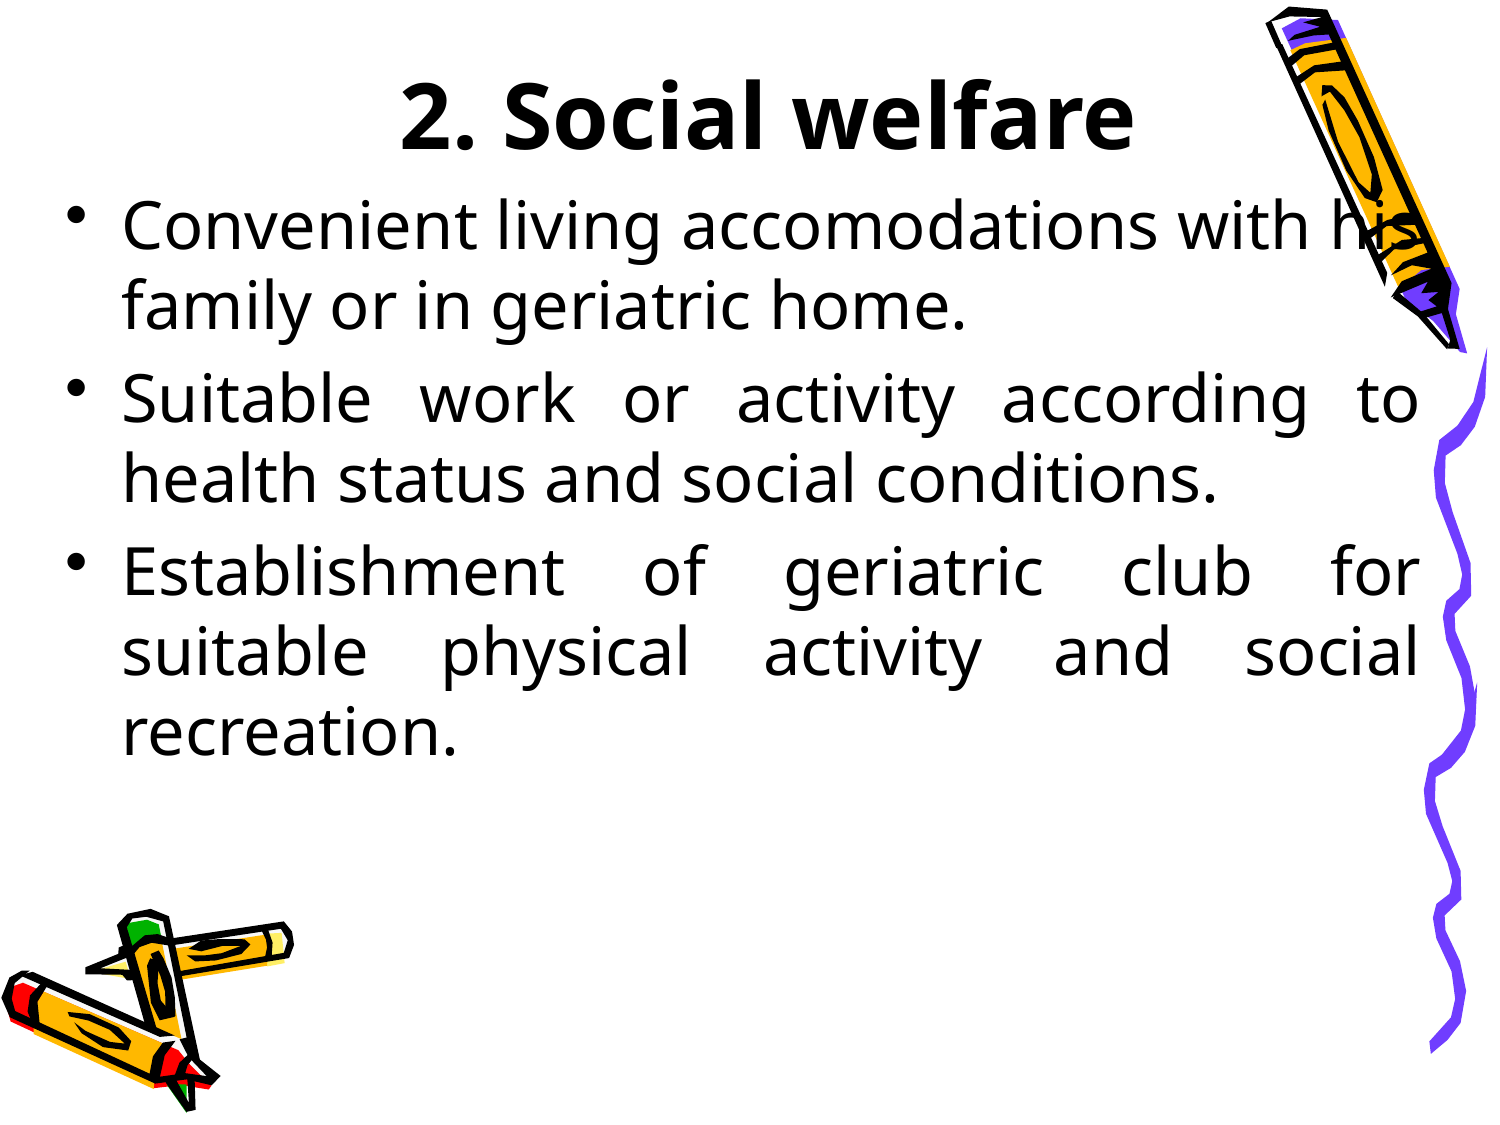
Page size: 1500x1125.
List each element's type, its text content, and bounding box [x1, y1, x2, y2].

title 2. Social welfare [112, 24, 1426, 174]
list Convenient living accomodations with his family or in geriatric home. Suitable work or activity according to health status and social conditions. Establishment of geriatric club for suitable physical activity and social recreation. [49, 174, 1438, 1076]
